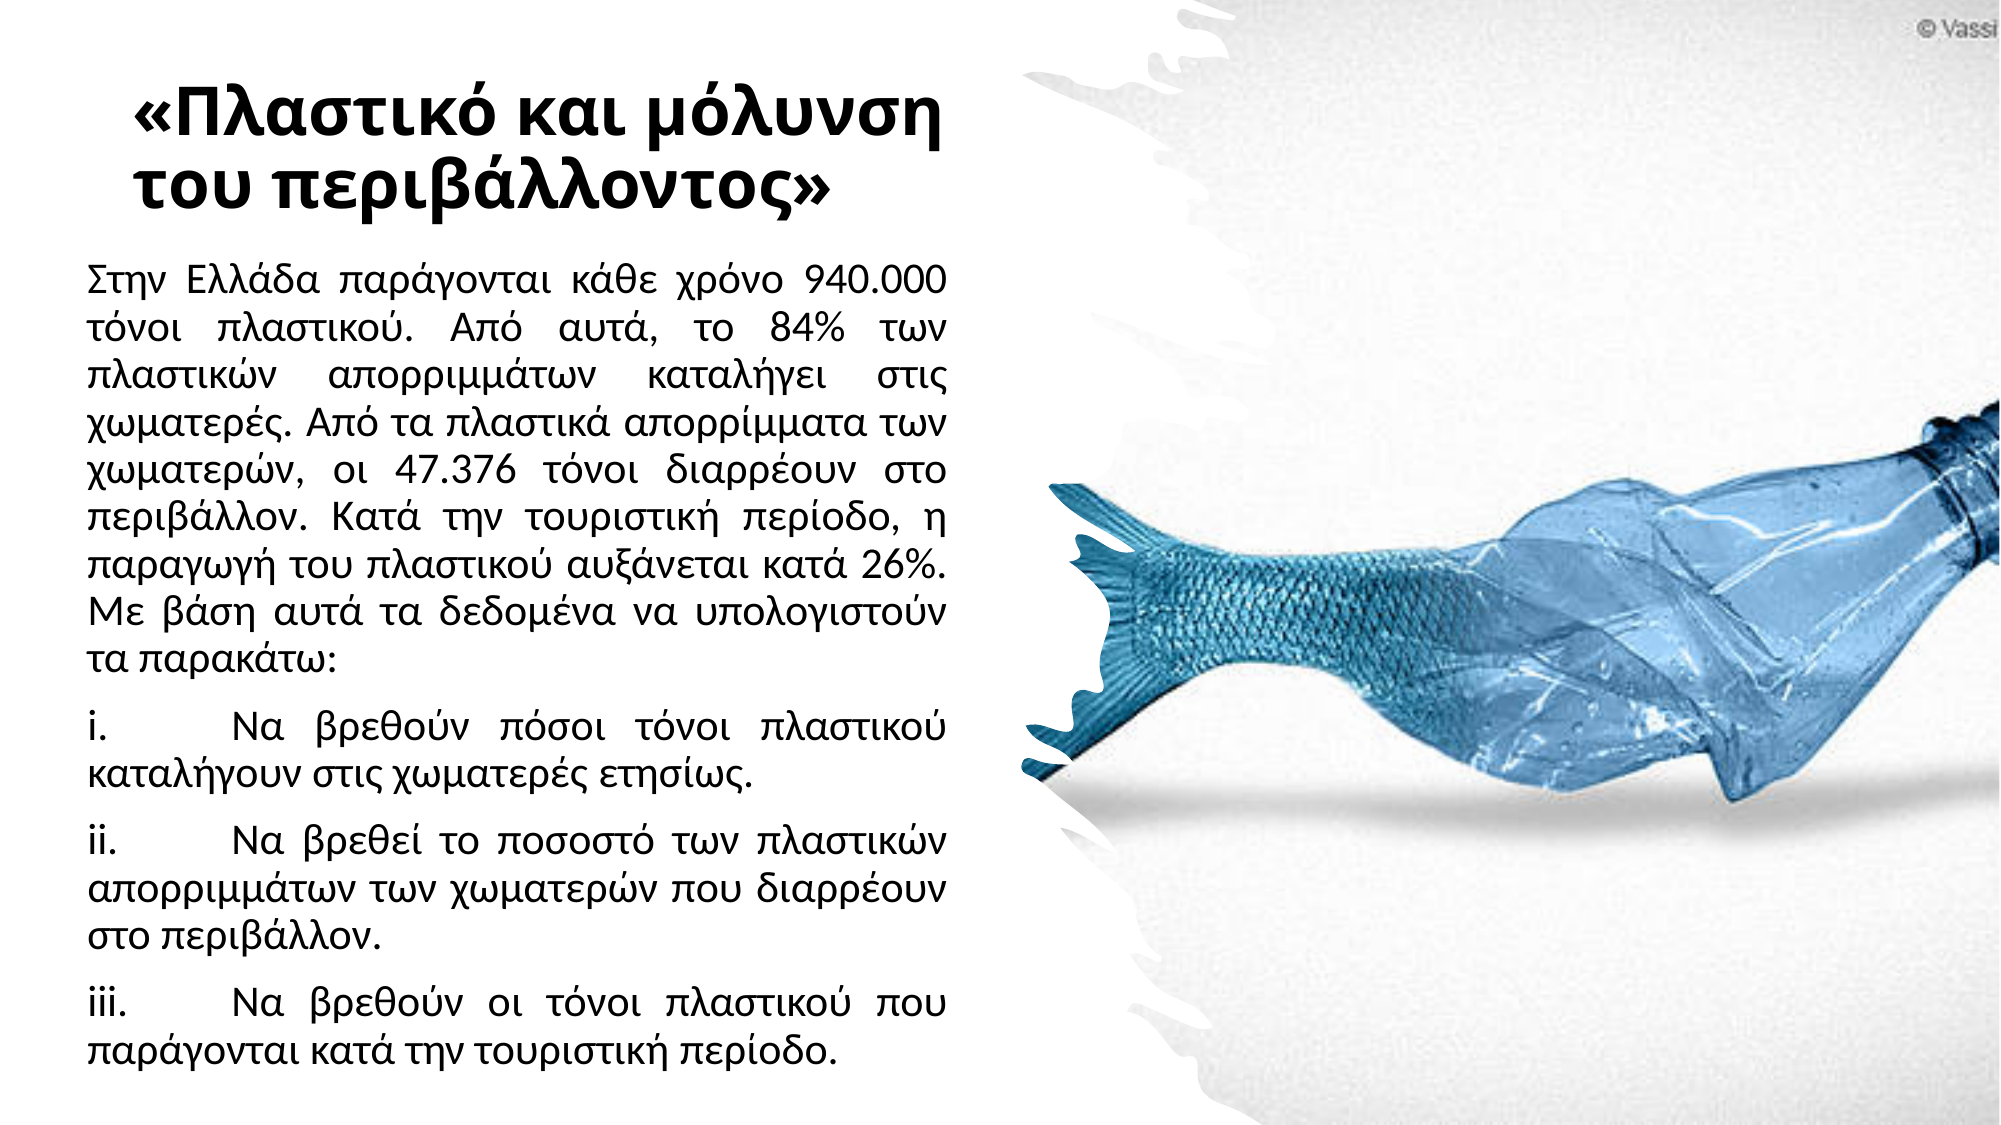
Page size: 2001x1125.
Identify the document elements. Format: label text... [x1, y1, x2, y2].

list Στην Ελλάδα παράγονται κάθε χρόνο 940.000 τόνοι πλαστικού. Από αυτά, το 84% των πλαστικών απορριμμάτων καταλήγει στις χωματερές. Από τα πλαστικά απορρίμματα των χωματερών, οι 47.376 τόνοι διαρρέουν στο περιβάλλον. Κατά την τουριστική περίοδο, η παραγωγή του πλαστικού αυξάνεται κατά 26%. Με βάση αυτά τα δεδομένα να υπολογιστούν τα παρακάτω: i. Να βρεθούν πόσοι τόνοι πλαστικού καταλήγουν στις χωματερές ετησίως. ii. Να βρεθεί το ποσοστό των πλαστικών απορριμμάτων των χωματερών που διαρρέουν στο περιβάλλον. iii. Να βρεθούν οι τόνοι πλαστικού που παράγονται κατά την τουριστική περίοδο. [72, 248, 963, 1083]
picture [1021, 0, 2000, 1125]
title «Πλαστικό και μόλυνση του περιβάλλοντος» [117, 42, 979, 339]
